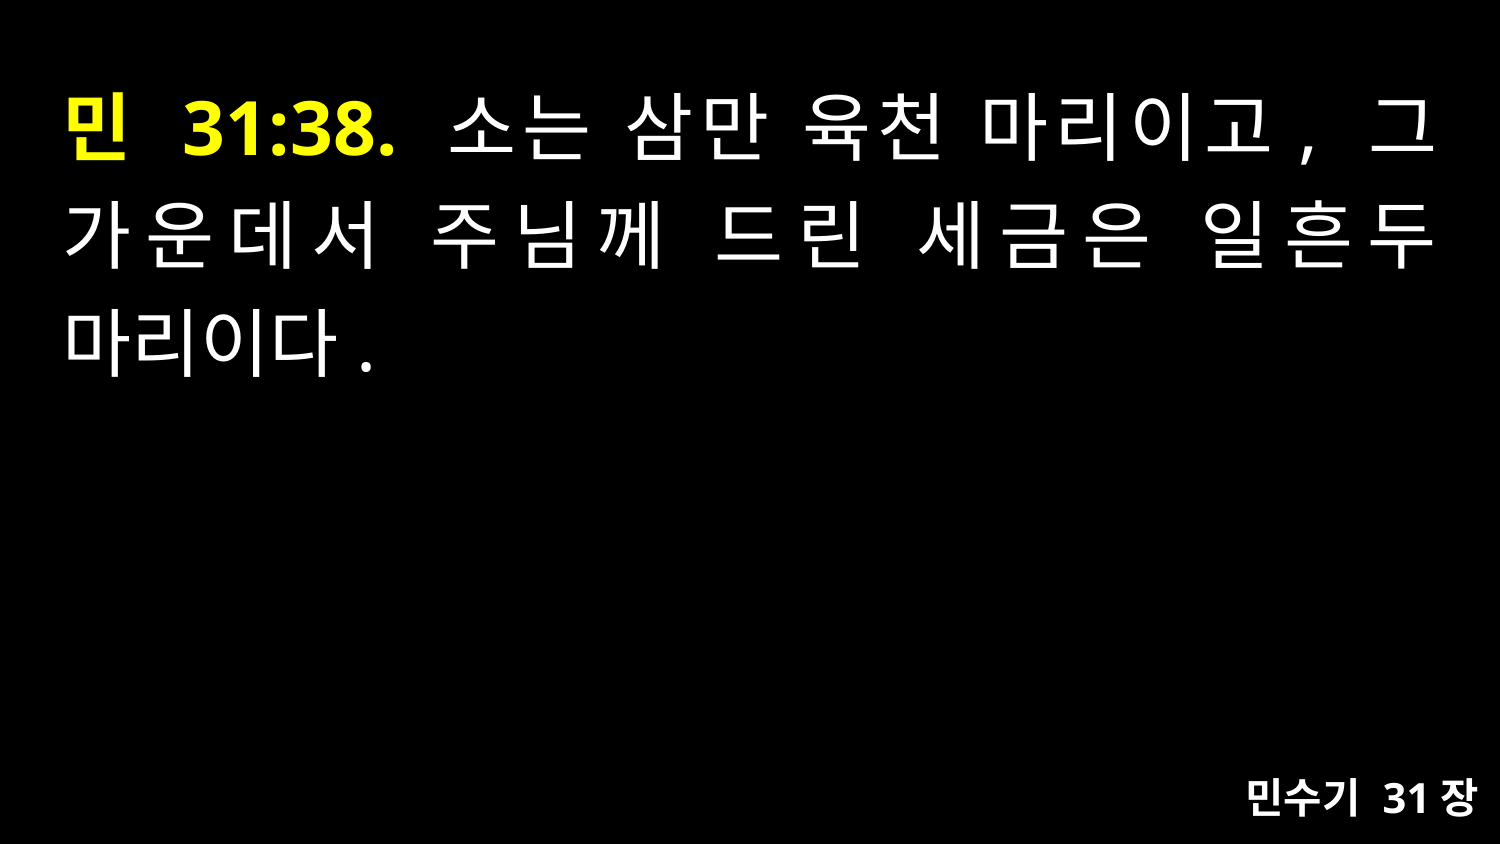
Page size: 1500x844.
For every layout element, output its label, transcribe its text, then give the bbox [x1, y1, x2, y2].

subtitle 민수기 31장 [916, 770, 1500, 844]
title 민 31:38. 소는 삼만 육천 마리이고, 그 가운데서 주님께 드린 세금은 일흔두 마리이다. [0, 0, 1500, 844]
